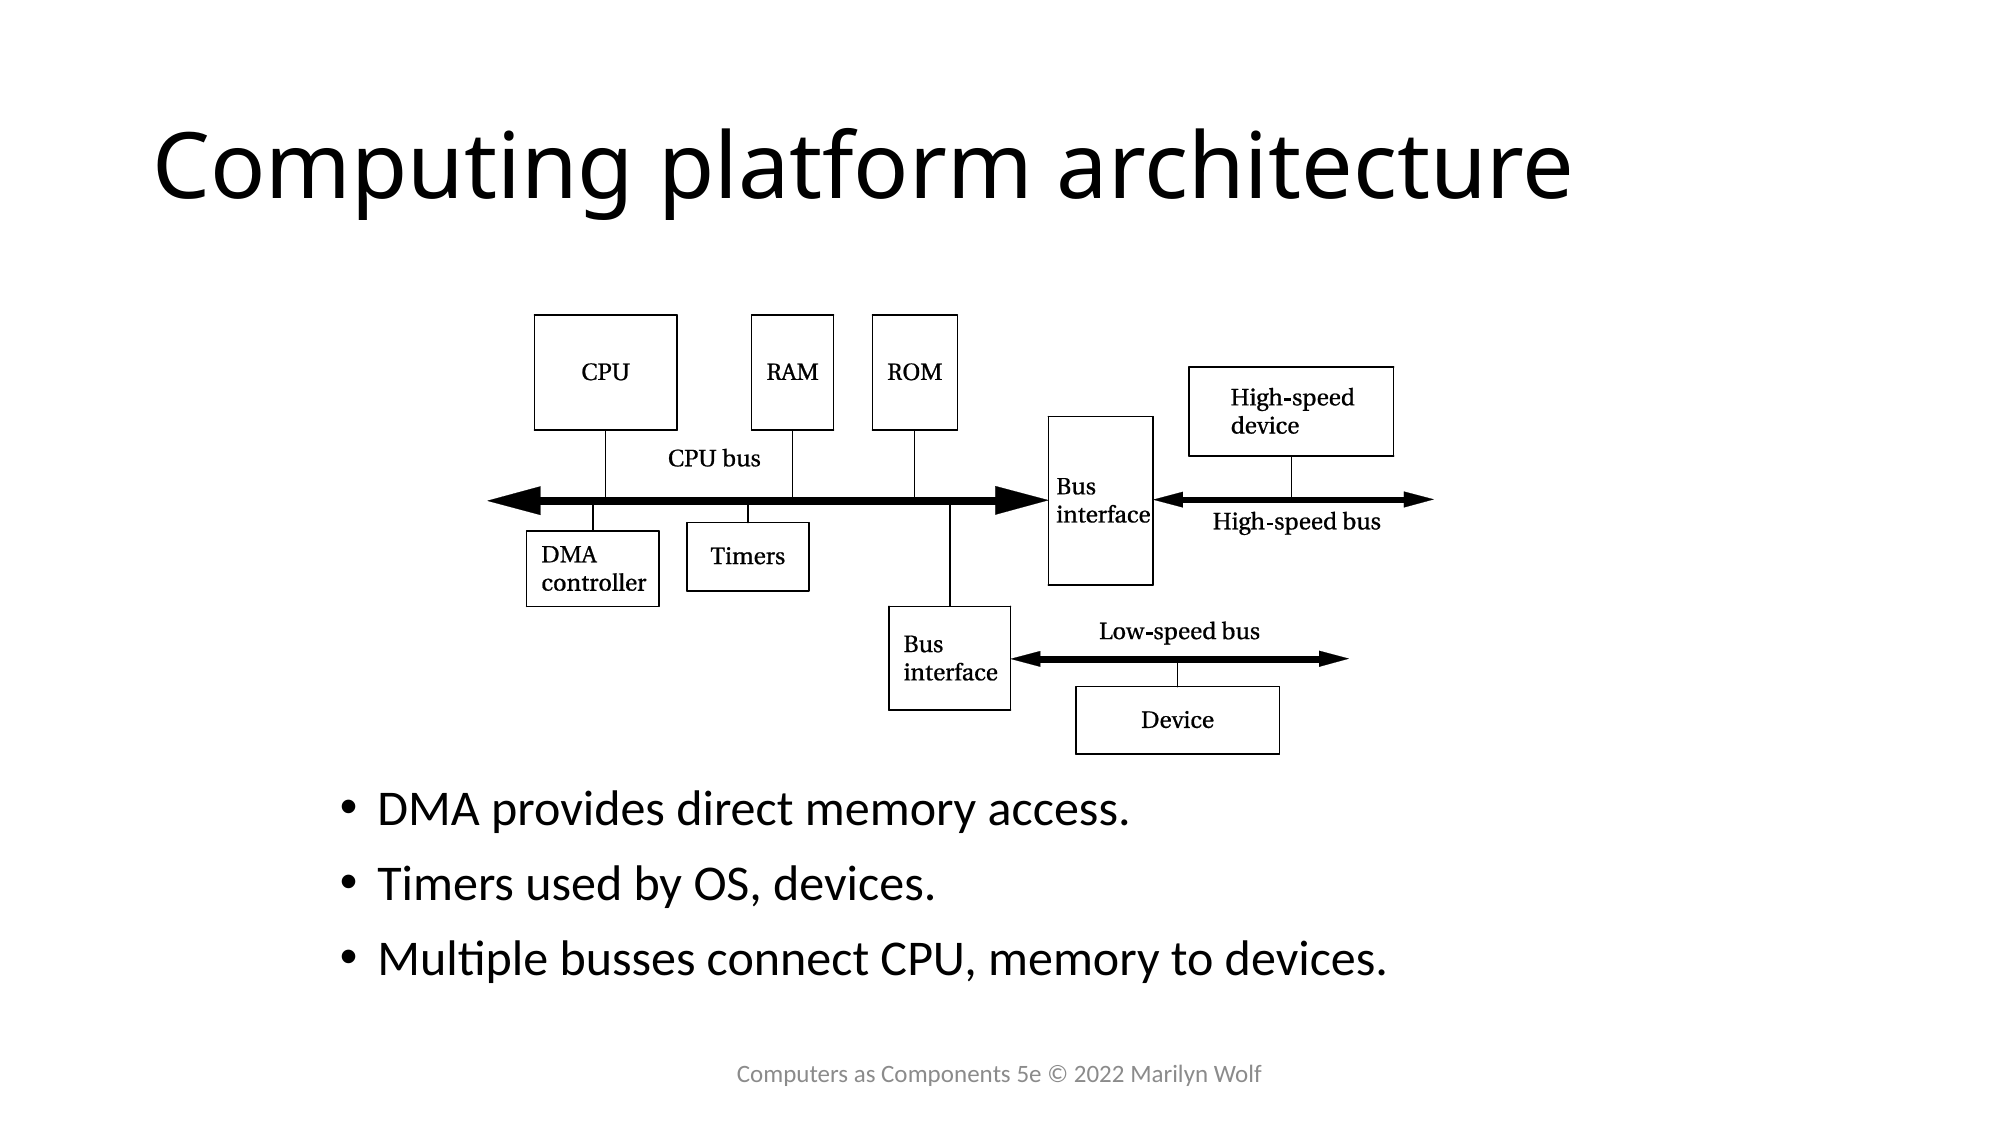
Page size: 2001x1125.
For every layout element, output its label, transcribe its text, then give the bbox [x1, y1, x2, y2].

list DMA provides direct memory access. Timers used by OS, devices. Multiple busses connect CPU, memory to devices. [324, 774, 1638, 994]
footer Computers as Components 5e © 2022 Marilyn Wolf [662, 1042, 1338, 1103]
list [487, 312, 1437, 755]
title Computing platform architecture [137, 59, 1863, 278]
